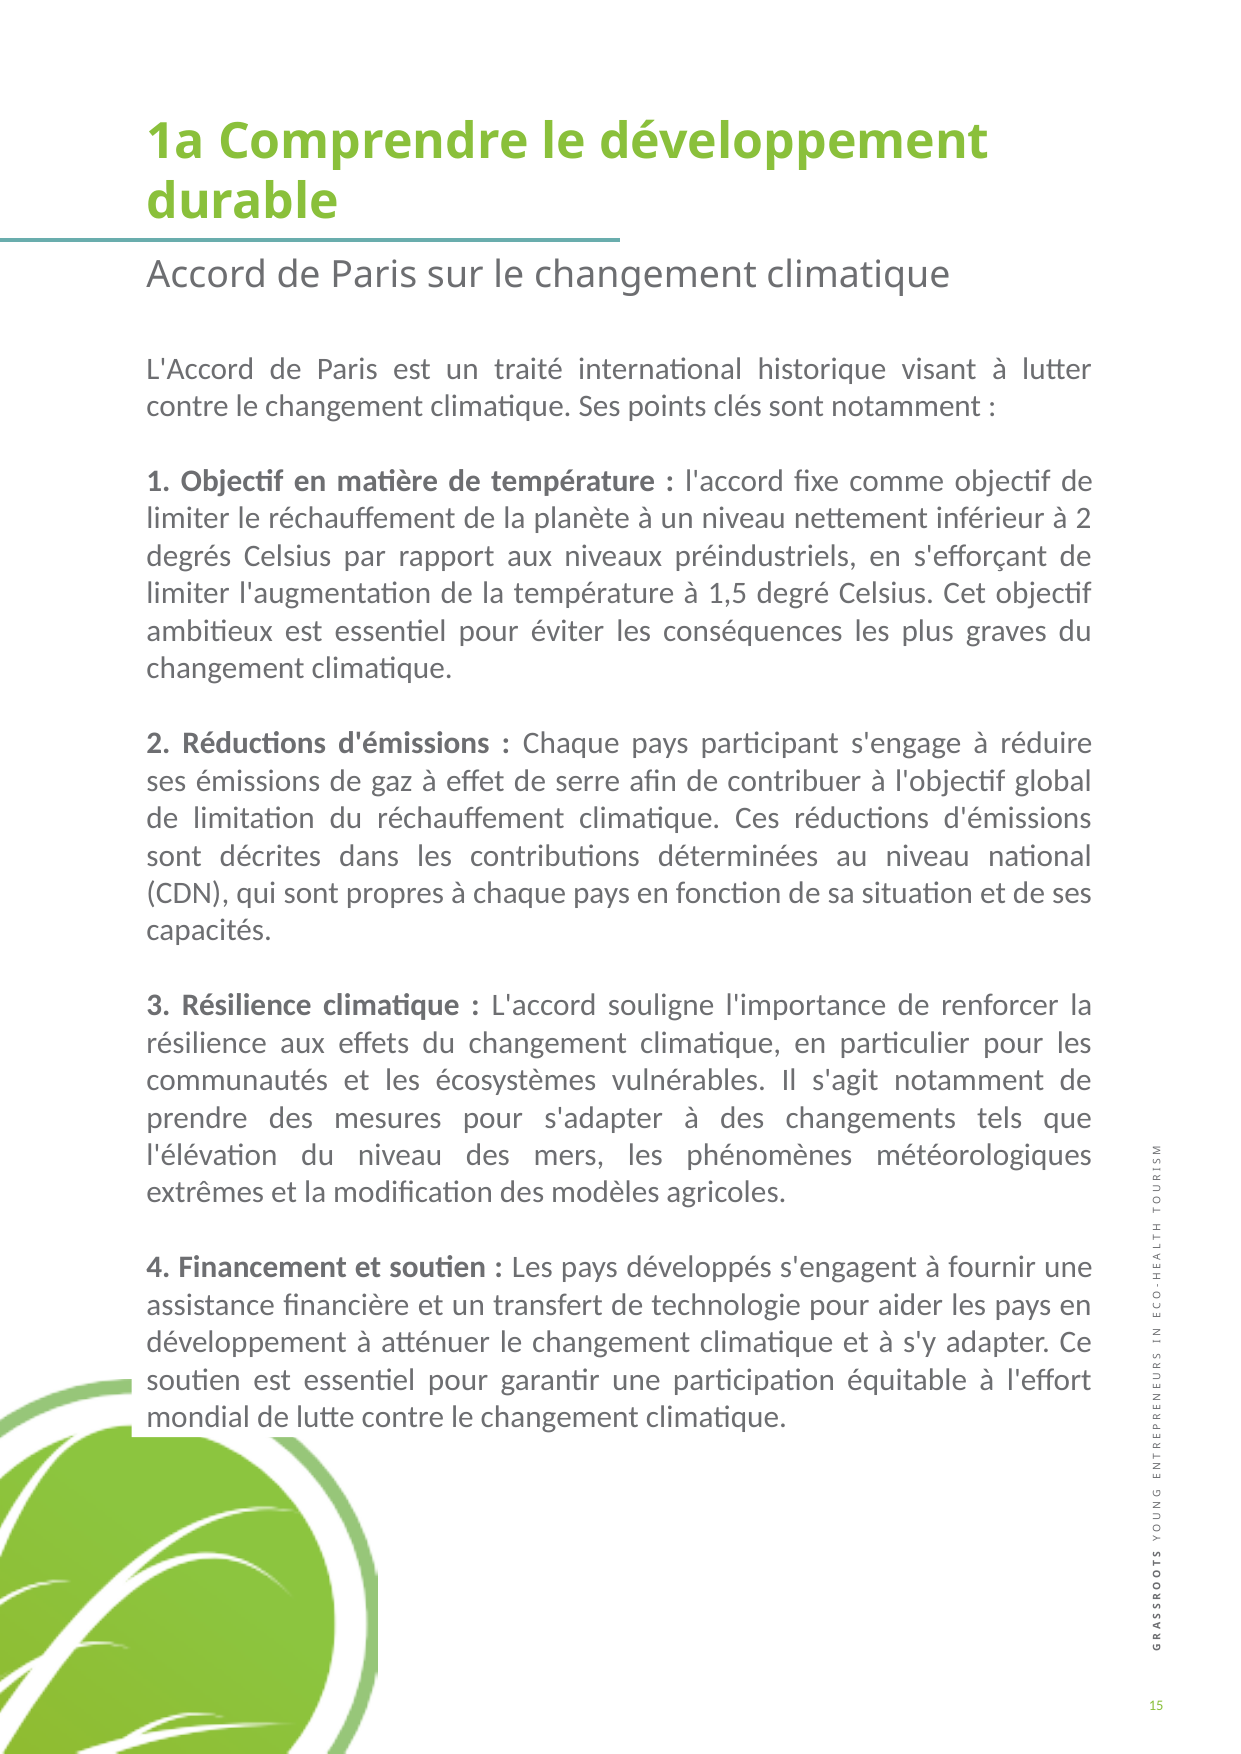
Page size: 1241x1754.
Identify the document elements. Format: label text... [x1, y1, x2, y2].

slide_number 15 [1125, 1666, 1187, 1743]
list L'Accord de Paris est un traité international historique visant à lutter contre le changement climatique. Ses points clés sont notamment : 1. Objectif en matière de température : l'accord fixe comme objectif de limiter le réchauffement de la planète à un niveau nettement inférieur à 2 degrés Celsius par rapport aux niveaux préindustriels, en s'efforçant de limiter l'augmentation de la température à 1,5 degré Celsius. Cet objectif ambitieux est essentiel pour éviter les conséquences les plus graves du changement climatique. 2. Réductions d'émissions : Chaque pays participant s'engage à réduire ses émissions de gaz à effet de serre afin de contribuer à l'objectif global de limitation du réchauffement climatique. Ces réductions d'émissions sont décrites dans les contributions déterminées au niveau national (CDN), qui sont propres à chaque pays en fonction de sa situation et de ses capacités. 3. Résilience climatique : L'accord souligne l'importance de renforcer la résilience aux effets du changement climatique, en particulier pour les communautés et les écosystèmes vulnérables. Il s'agit notamment de prendre des mesures pour s'adapter à des changements tels que l'élévation du niveau des mers, les phénomènes météorologiques extrêmes et la modification des modèles agricoles. 4. Financement et soutien : Les pays développés s'engagent à fournir une assistance financière et un transfert de technologie pour aider les pays en développement à atténuer le changement climatique et à s'y adapter. Ce soutien est essentiel pour garantir une participation équitable à l'effort mondial de lutte contre le changement climatique. [131, 371, 1109, 1438]
list Accord de Paris sur le changement climatique [131, 242, 1109, 371]
list 1a Comprendre le développement durable [131, 100, 1109, 210]
